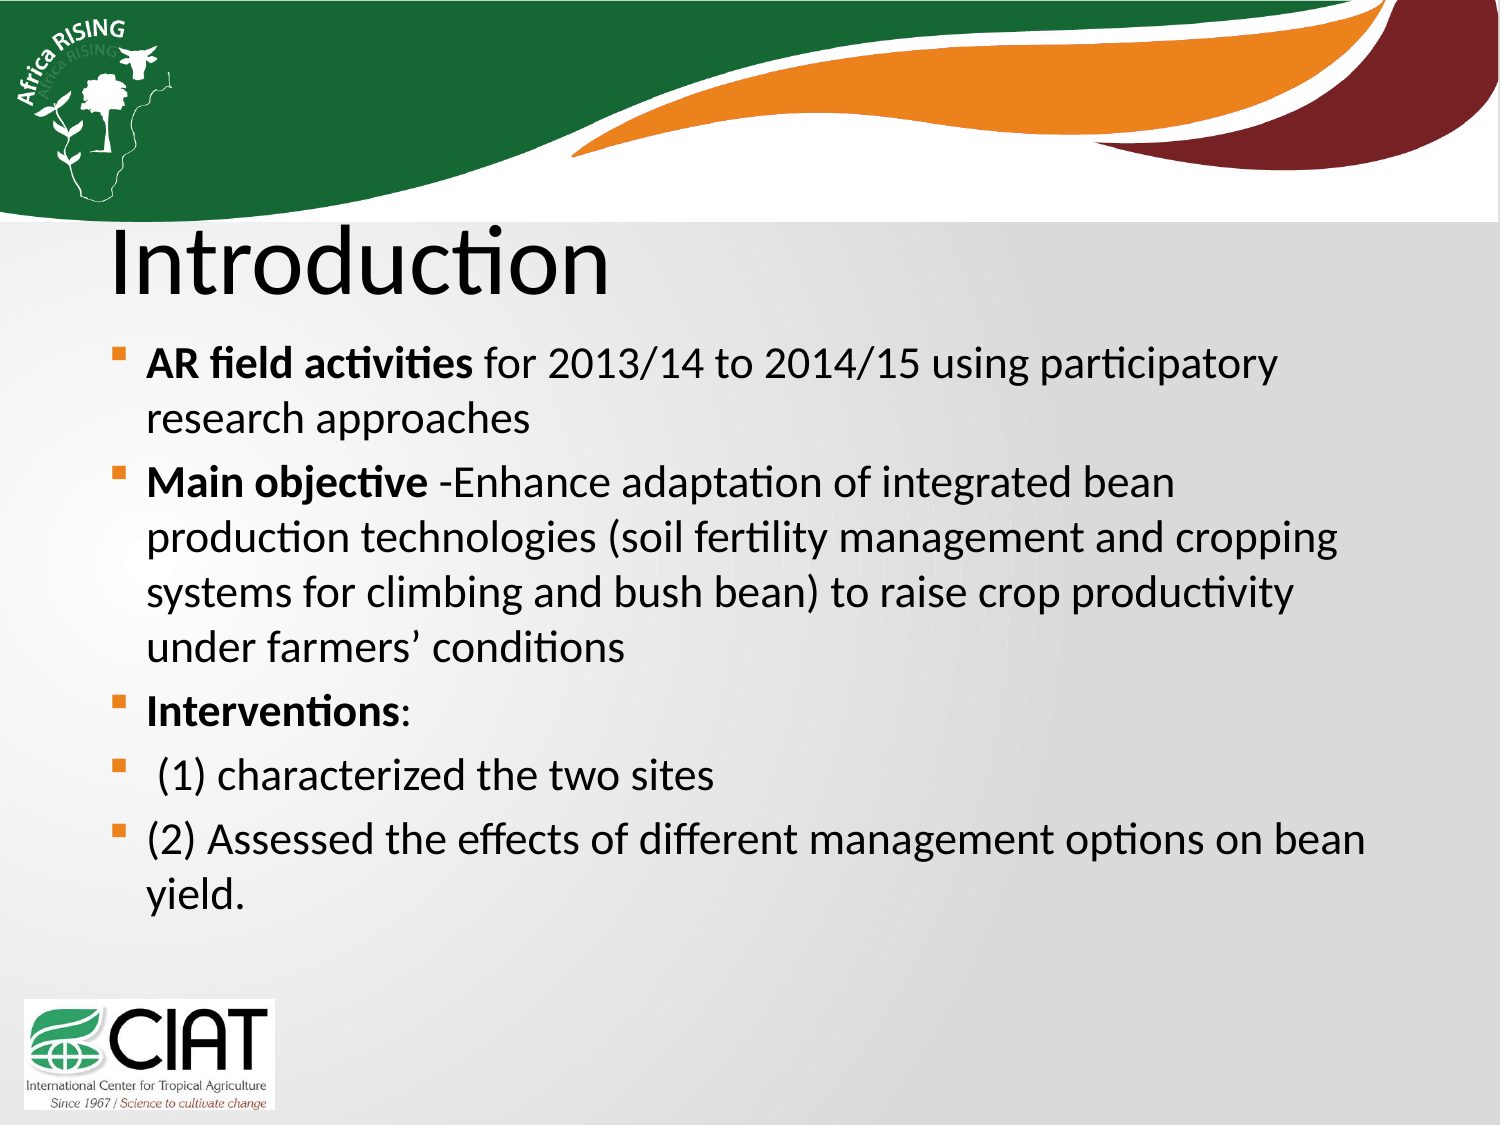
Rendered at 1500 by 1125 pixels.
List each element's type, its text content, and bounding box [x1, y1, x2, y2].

list Introduction [75, 187, 1325, 313]
picture [24, 999, 276, 1111]
list AR field activities for 2013/14 to 2014/15 using participatory research approaches Main objective -Enhance adaptation of integrated bean production technologies (soil fertility management and cropping systems for climbing and bush bean) to raise crop productivity under farmers’ conditions Interventions: (1) characterized the two sites (2) Assessed the effects of different management options on bean yield. [75, 324, 1400, 1075]
picture [0, 0, 1499, 222]
